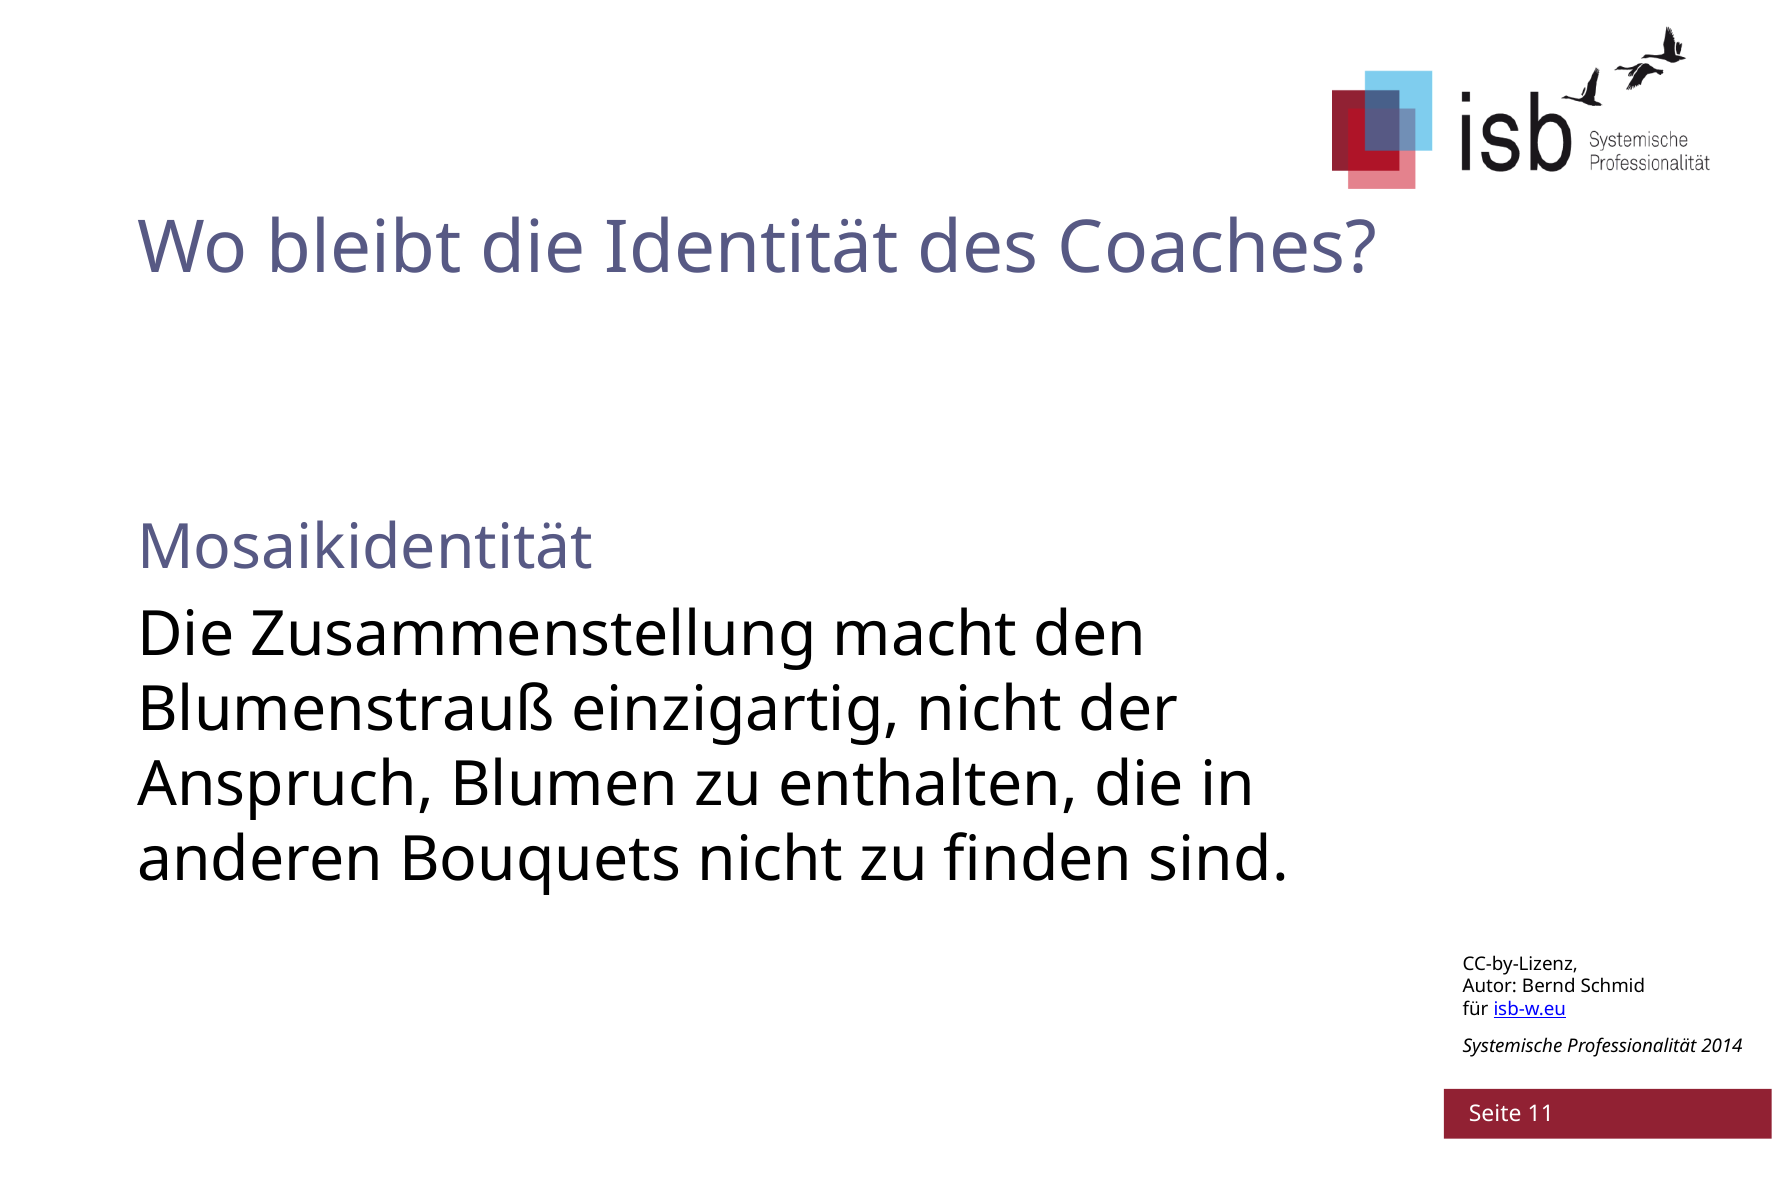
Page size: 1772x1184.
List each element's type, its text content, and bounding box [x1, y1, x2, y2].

list Mosaikidentität Die Zusammenstellung macht den Blumenstrauß einzigartig, nicht der Anspruch, Blumen zu enthalten, die in anderen Bouquets nicht zu finden sind. [118, 260, 1444, 1139]
title Wo bleibt die Identität des Coaches? [118, 94, 1444, 260]
slide_number Seite 11 [1443, 1088, 1772, 1139]
picture [1332, 20, 1725, 194]
